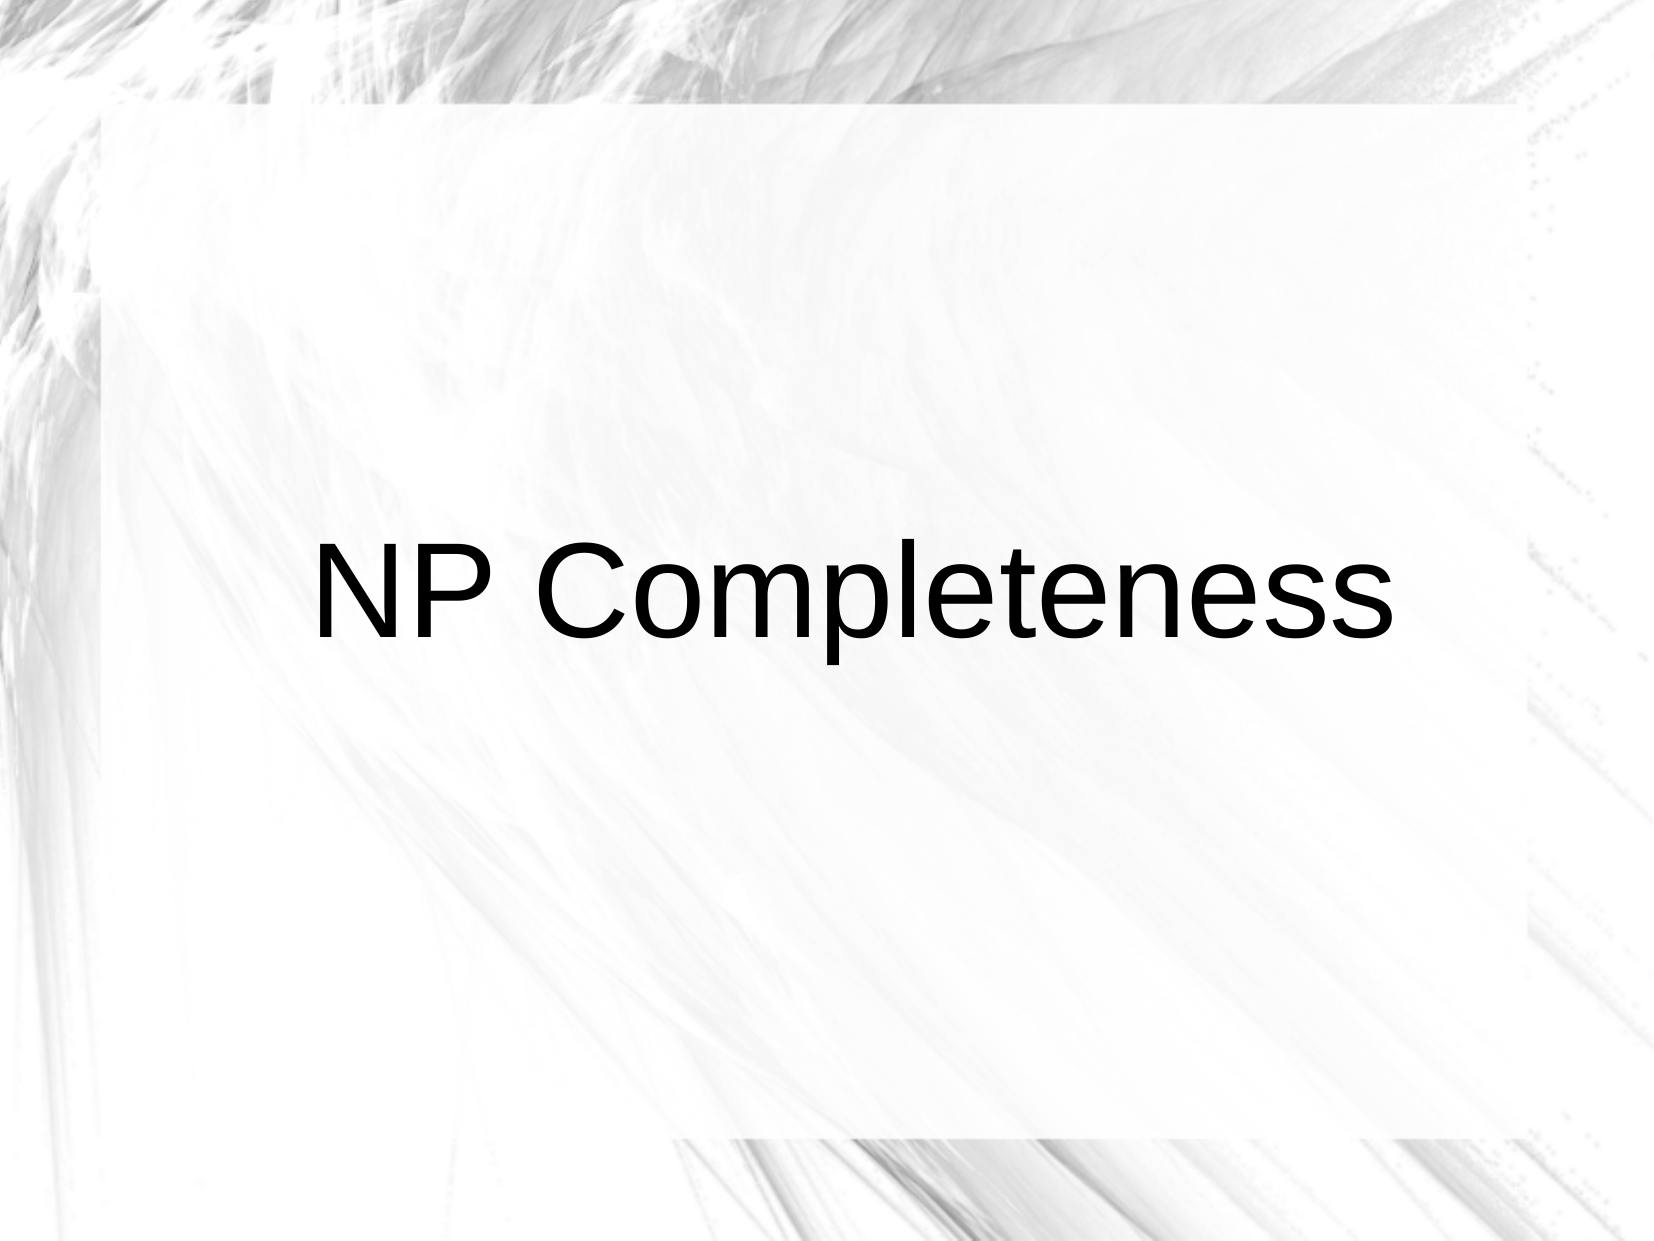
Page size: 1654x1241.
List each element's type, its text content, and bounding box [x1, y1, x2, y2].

picture [0, 0, 1654, 1241]
list NP Completeness [118, 319, 1571, 1109]
